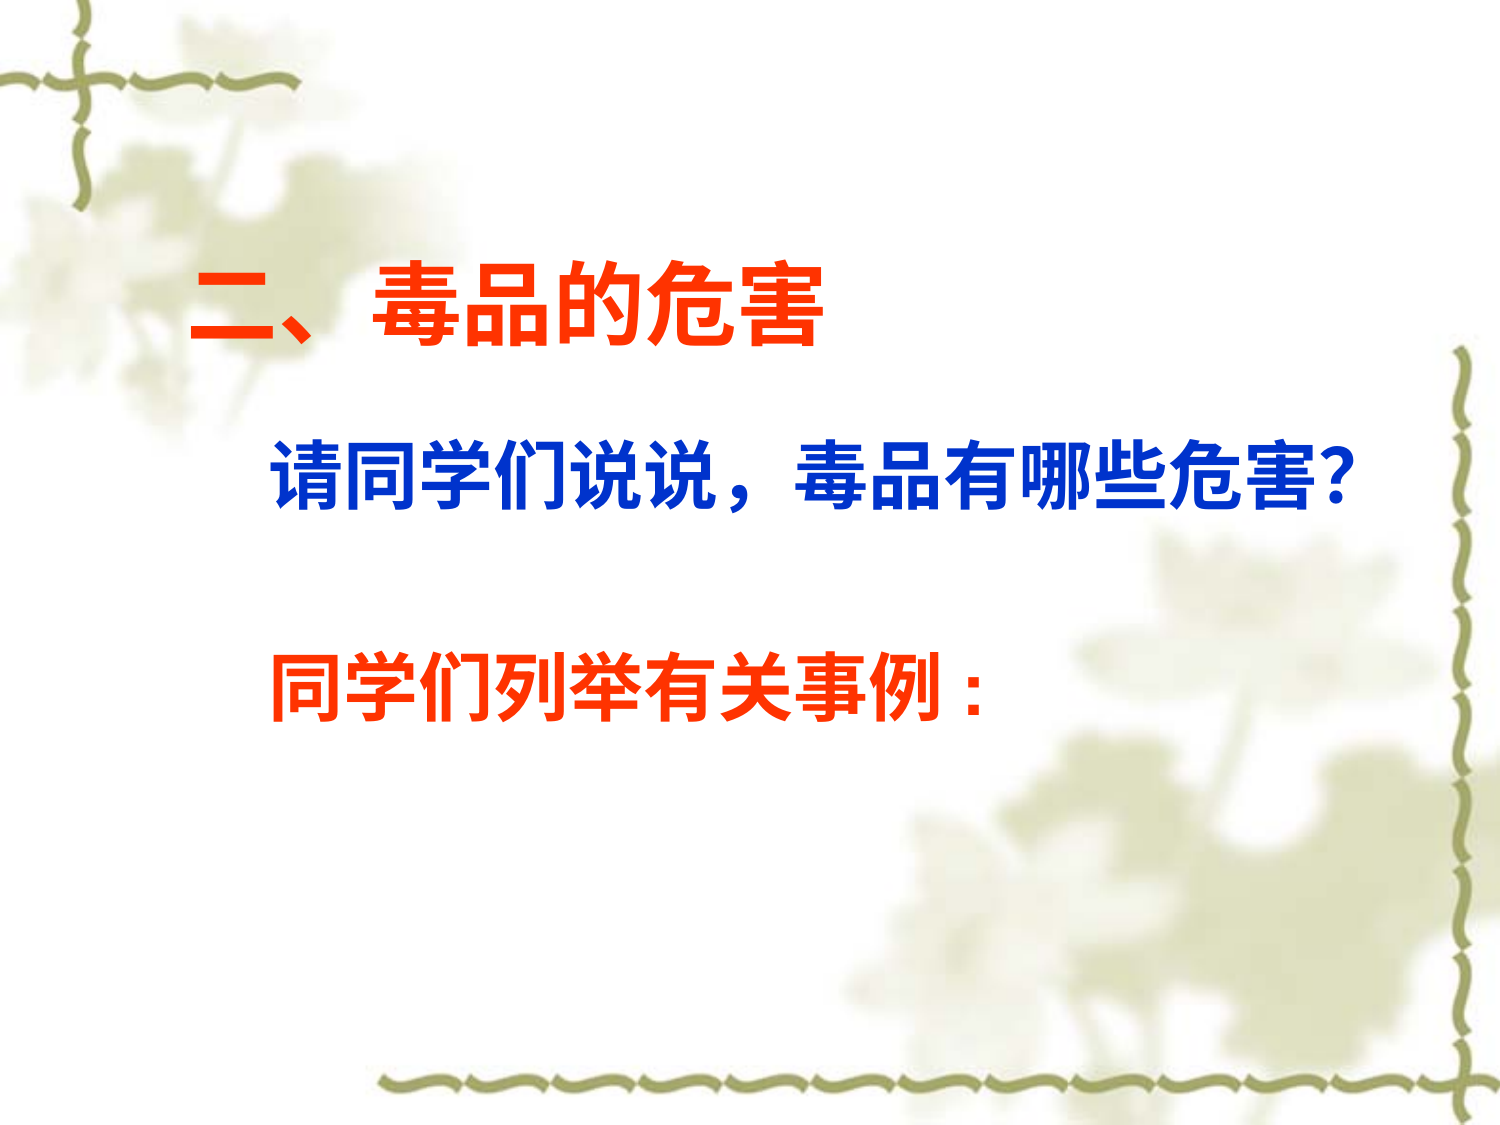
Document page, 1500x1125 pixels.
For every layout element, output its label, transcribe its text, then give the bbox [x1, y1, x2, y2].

text_box 请同学们说说，毒品有哪些危害？ [253, 420, 1436, 526]
list 同学们列举有关事例: [253, 633, 987, 799]
title 二、毒品的危害 [29, 207, 987, 396]
picture [0, 0, 1500, 1125]
